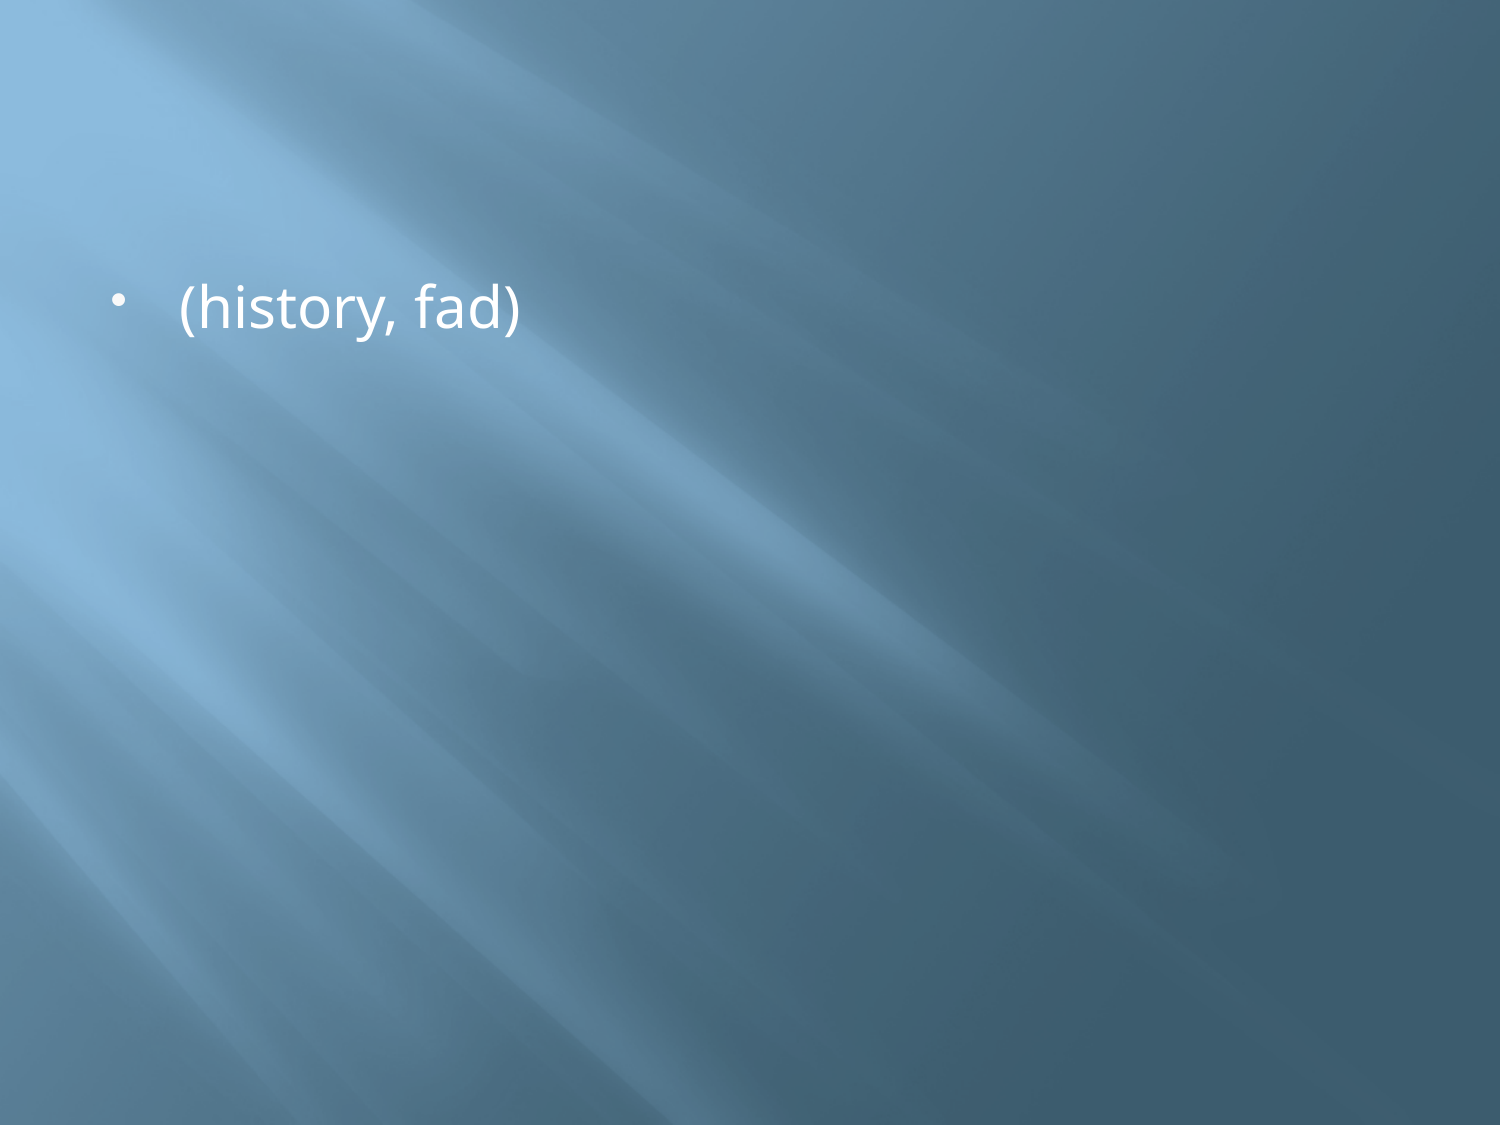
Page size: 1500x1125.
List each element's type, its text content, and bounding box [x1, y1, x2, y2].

list (history, fad) [75, 262, 1425, 1035]
